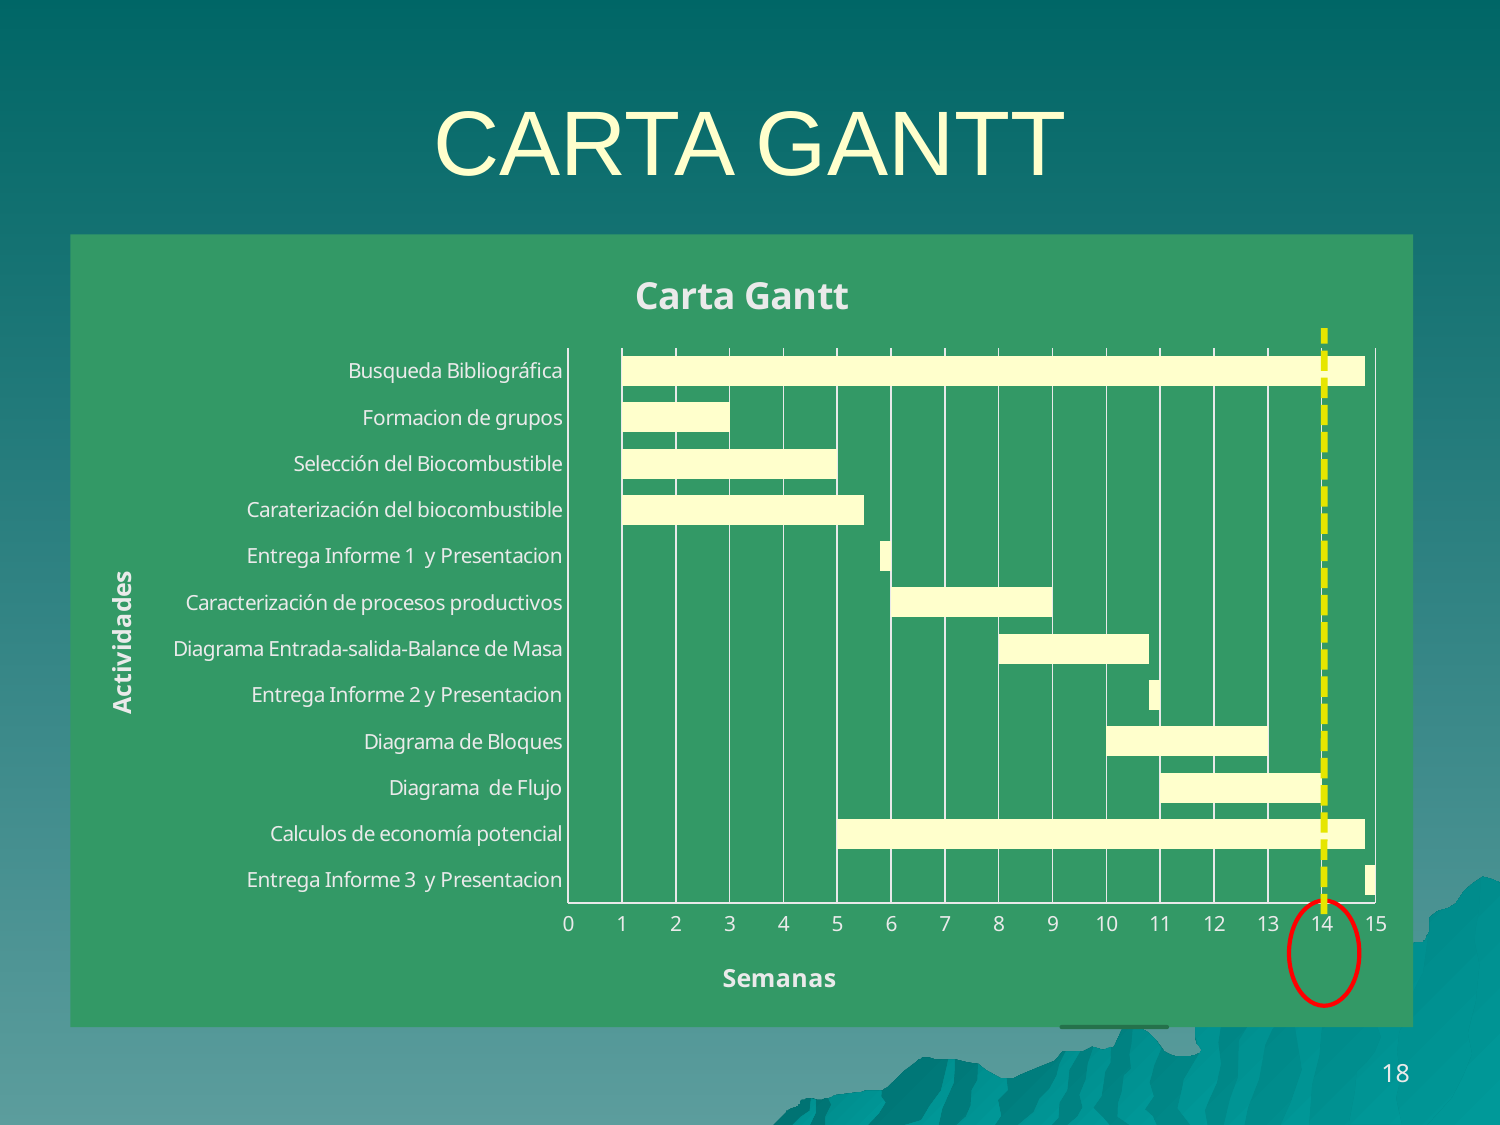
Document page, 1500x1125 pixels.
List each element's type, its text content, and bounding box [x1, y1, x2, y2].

slide_number 18 [1074, 1023, 1426, 1100]
chart [70, 234, 1414, 1030]
title CARTA GANTT [74, 45, 1426, 233]
